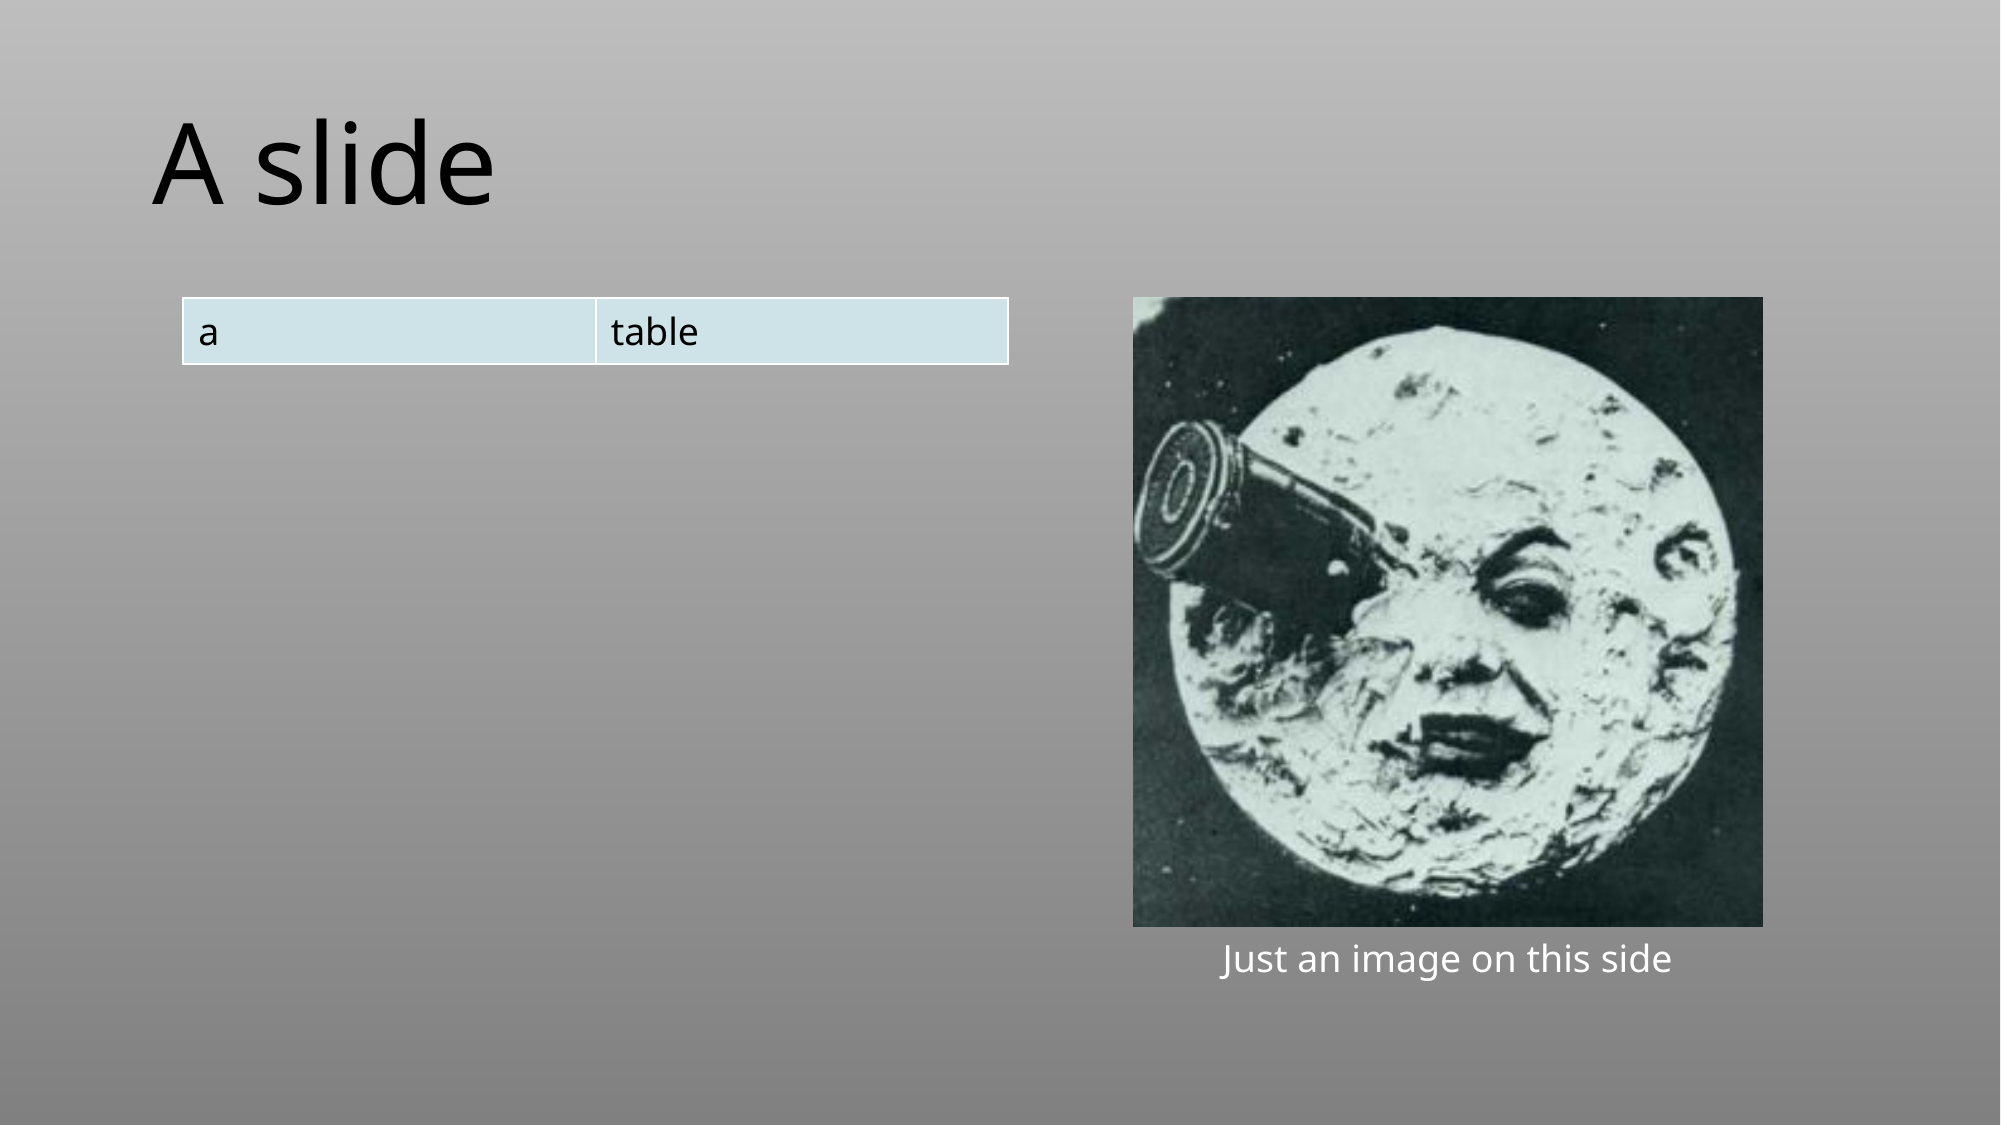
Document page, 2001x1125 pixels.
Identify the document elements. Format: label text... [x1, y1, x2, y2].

table_header table [597, 299, 1007, 363]
title A slide [137, 59, 1863, 278]
table_header a [184, 299, 595, 363]
picture [0, 0, 2001, 1125]
text_box Just an image on this side [1035, 927, 1861, 1011]
